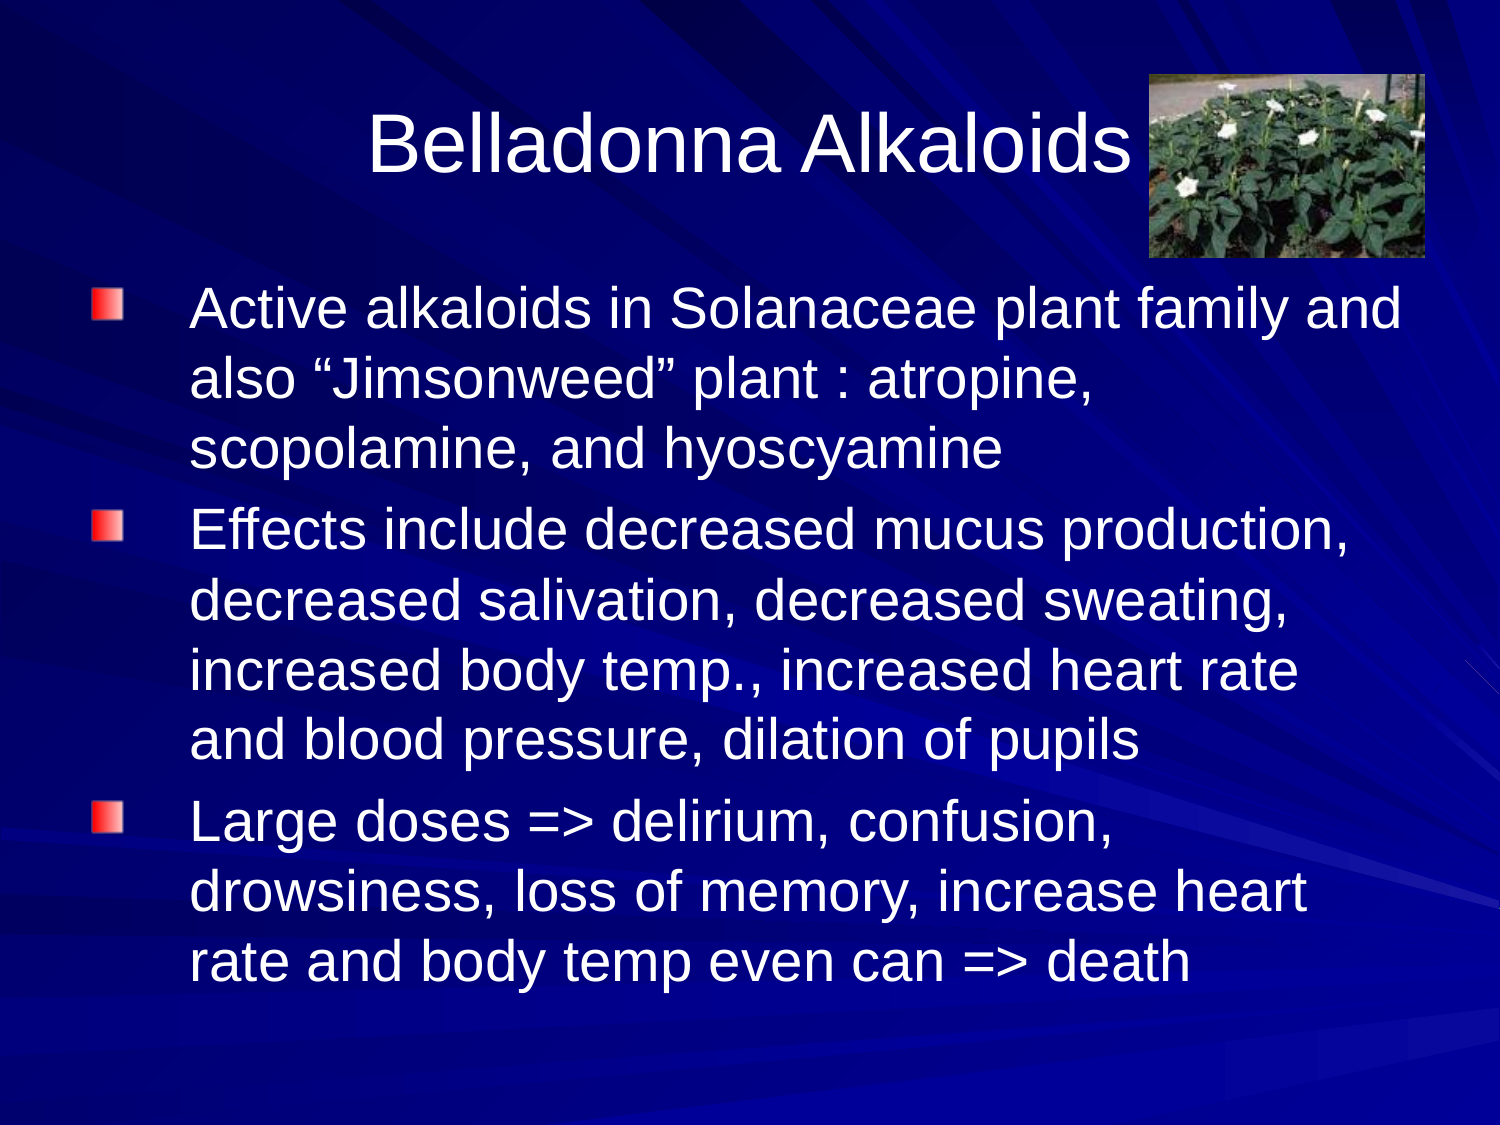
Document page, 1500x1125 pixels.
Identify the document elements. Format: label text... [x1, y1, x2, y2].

picture [1149, 74, 1426, 258]
picture [90, 286, 127, 324]
picture [90, 799, 127, 837]
title Belladonna Alkaloids [74, 45, 1426, 234]
picture [90, 508, 127, 545]
list Active alkaloids in Solanaceae plant family and also “Jimsonweed” plant : atropine, scopolamine, and hyoscyamine Effects include decreased mucus production, decreased salivation, decreased sweating, increased body temp., increased heart rate and blood pressure, dilation of pupils Large doses => delirium, confusion, drowsiness, loss of memory, increase heart rate and body temp even can => death [74, 262, 1426, 1006]
